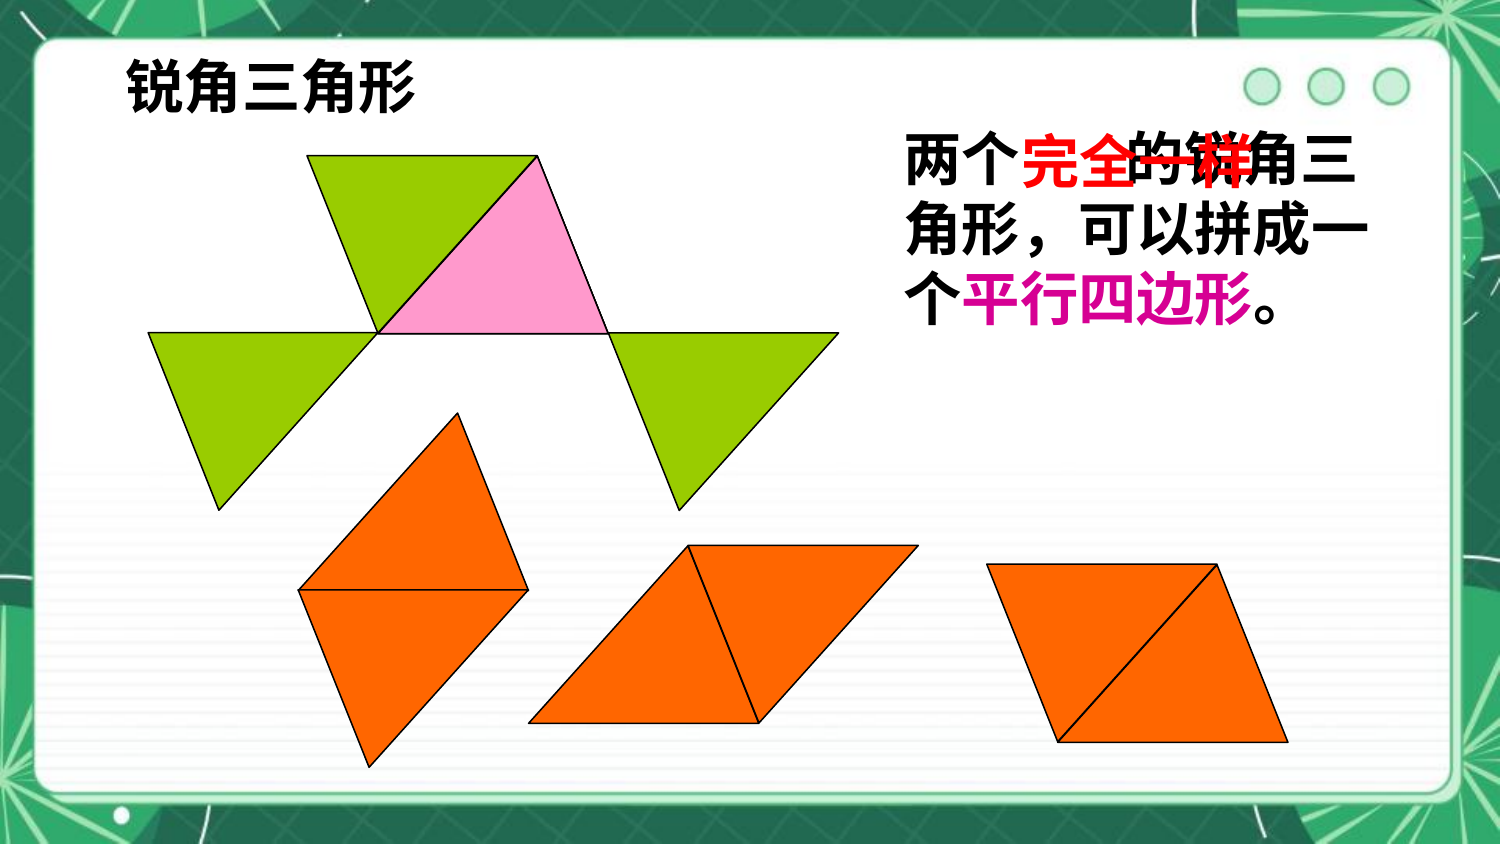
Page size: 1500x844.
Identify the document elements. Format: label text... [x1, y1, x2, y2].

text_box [306, 156, 609, 334]
picture [0, 0, 1500, 844]
text_box [148, 332, 377, 511]
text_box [986, 564, 1288, 742]
text_box 完全一样 [1006, 97, 1270, 203]
text_box 锐角三角形 [110, 42, 776, 128]
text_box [528, 545, 919, 723]
text_box 两个 的锐角三角形，可以拼成一个平行四边形。 [892, 116, 1398, 339]
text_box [377, 156, 839, 511]
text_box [298, 413, 529, 768]
